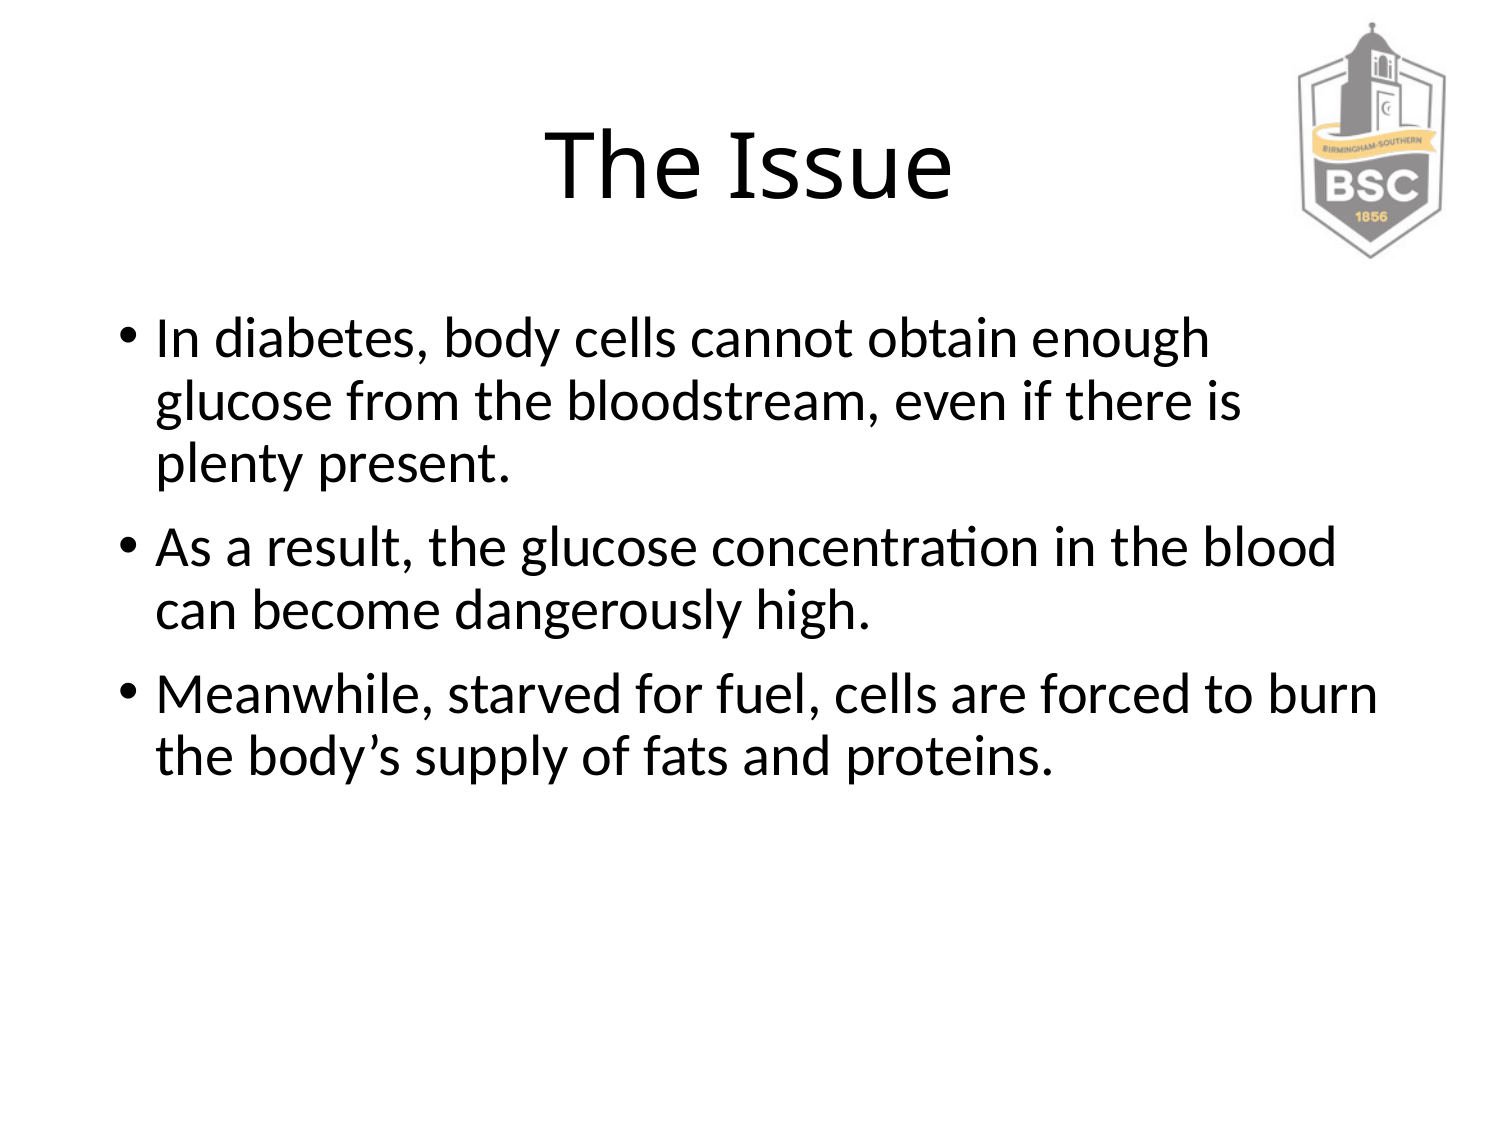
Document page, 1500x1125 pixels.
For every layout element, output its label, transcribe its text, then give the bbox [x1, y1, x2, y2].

list In diabetes, body cells cannot obtain enough glucose from the bloodstream, even if there is plenty present. As a result, the glucose concentration in the blood can become dangerously high. Meanwhile, starved for fuel, cells are forced to burn the body’s supply of fats and proteins. [103, 299, 1397, 1014]
title The Issue [103, 59, 1397, 278]
picture [1283, 14, 1461, 269]
